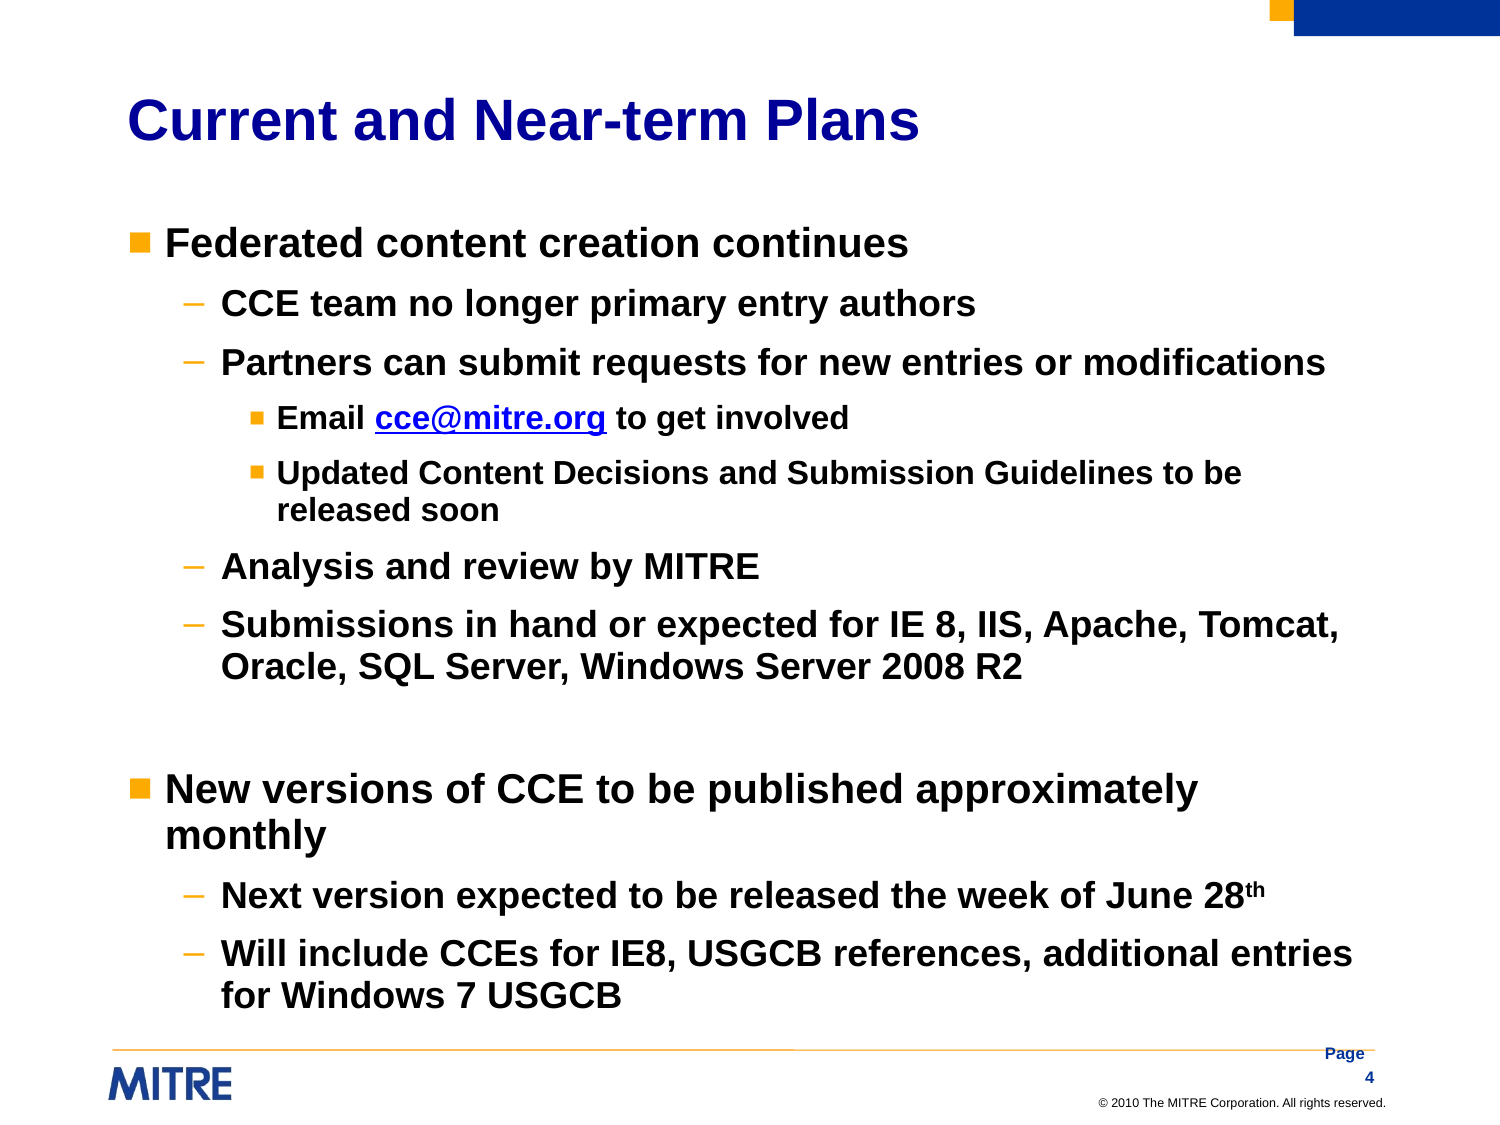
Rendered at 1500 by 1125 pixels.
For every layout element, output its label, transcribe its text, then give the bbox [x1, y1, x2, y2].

slide_number Page 4 [1301, 1049, 1390, 1076]
title Current and Near-term Plans [112, 45, 1375, 200]
picture [103, 1064, 236, 1106]
list Federated content creation continues CCE team no longer primary entry authors Partners can submit requests for new entries or modifications Email cce@mitre.org to get involved Updated Content Decisions and Submission Guidelines to be released soon Analysis and review by MITRE Submissions in hand or expected for IE 8, IIS, Apache, Tomcat, Oracle, SQL Server, Windows Server 2008 R2 New versions of CCE to be published approximately monthly Next version expected to be released the week of June 28th Will include CCEs for IE8, USGCB references, additional entries for Windows 7 USGCB [112, 212, 1376, 1038]
